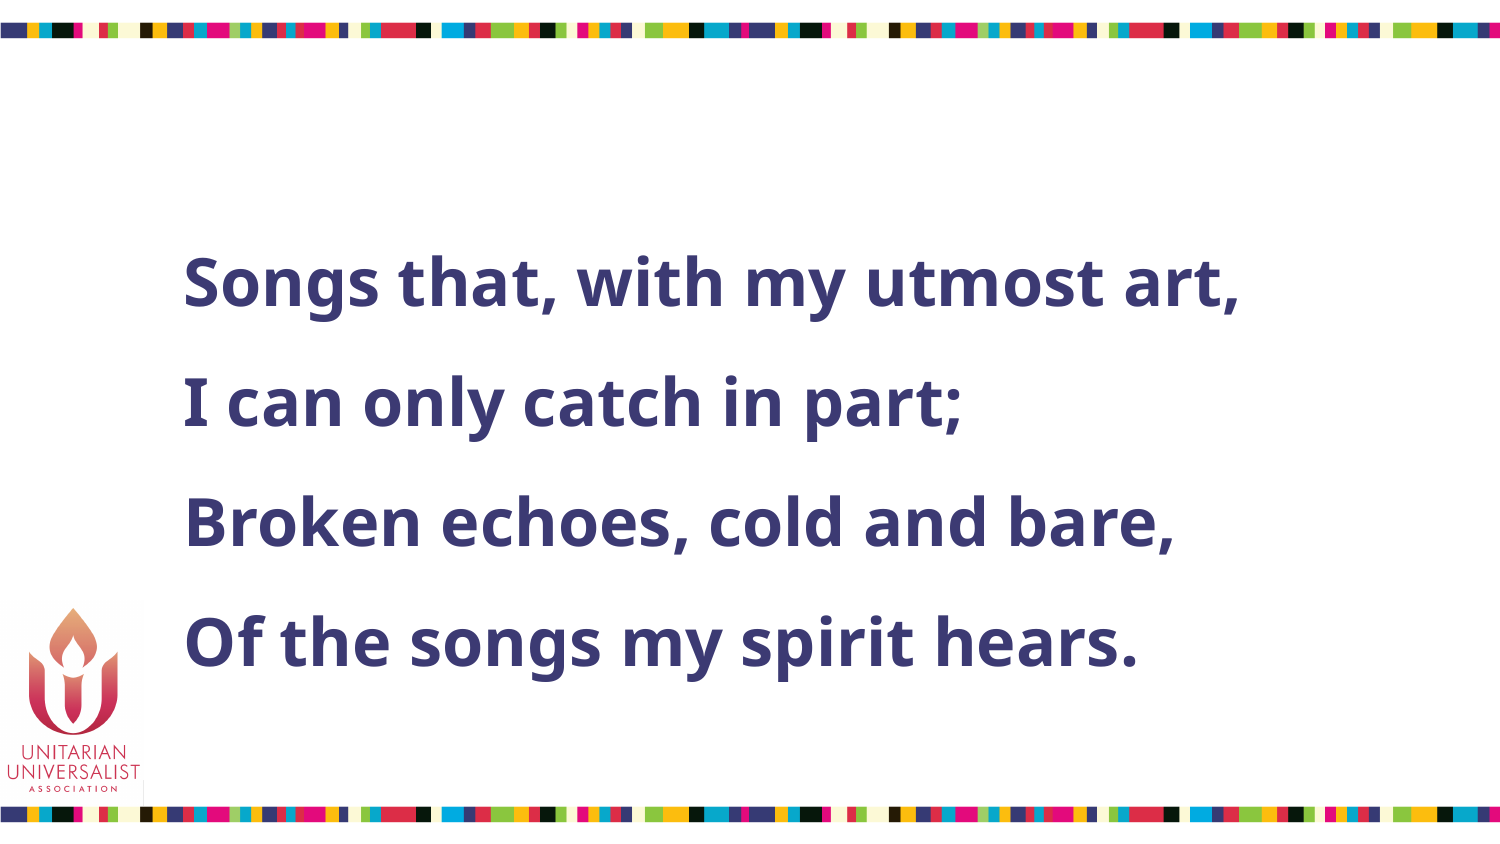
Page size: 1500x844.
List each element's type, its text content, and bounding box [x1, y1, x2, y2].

picture [0, 600, 1500, 824]
text_box Songs that, with my utmost art, I can only catch in part; Broken echoes, cold and bare, Of the songs my spirit hears. [168, 184, 1421, 695]
picture [0, 22, 1500, 40]
